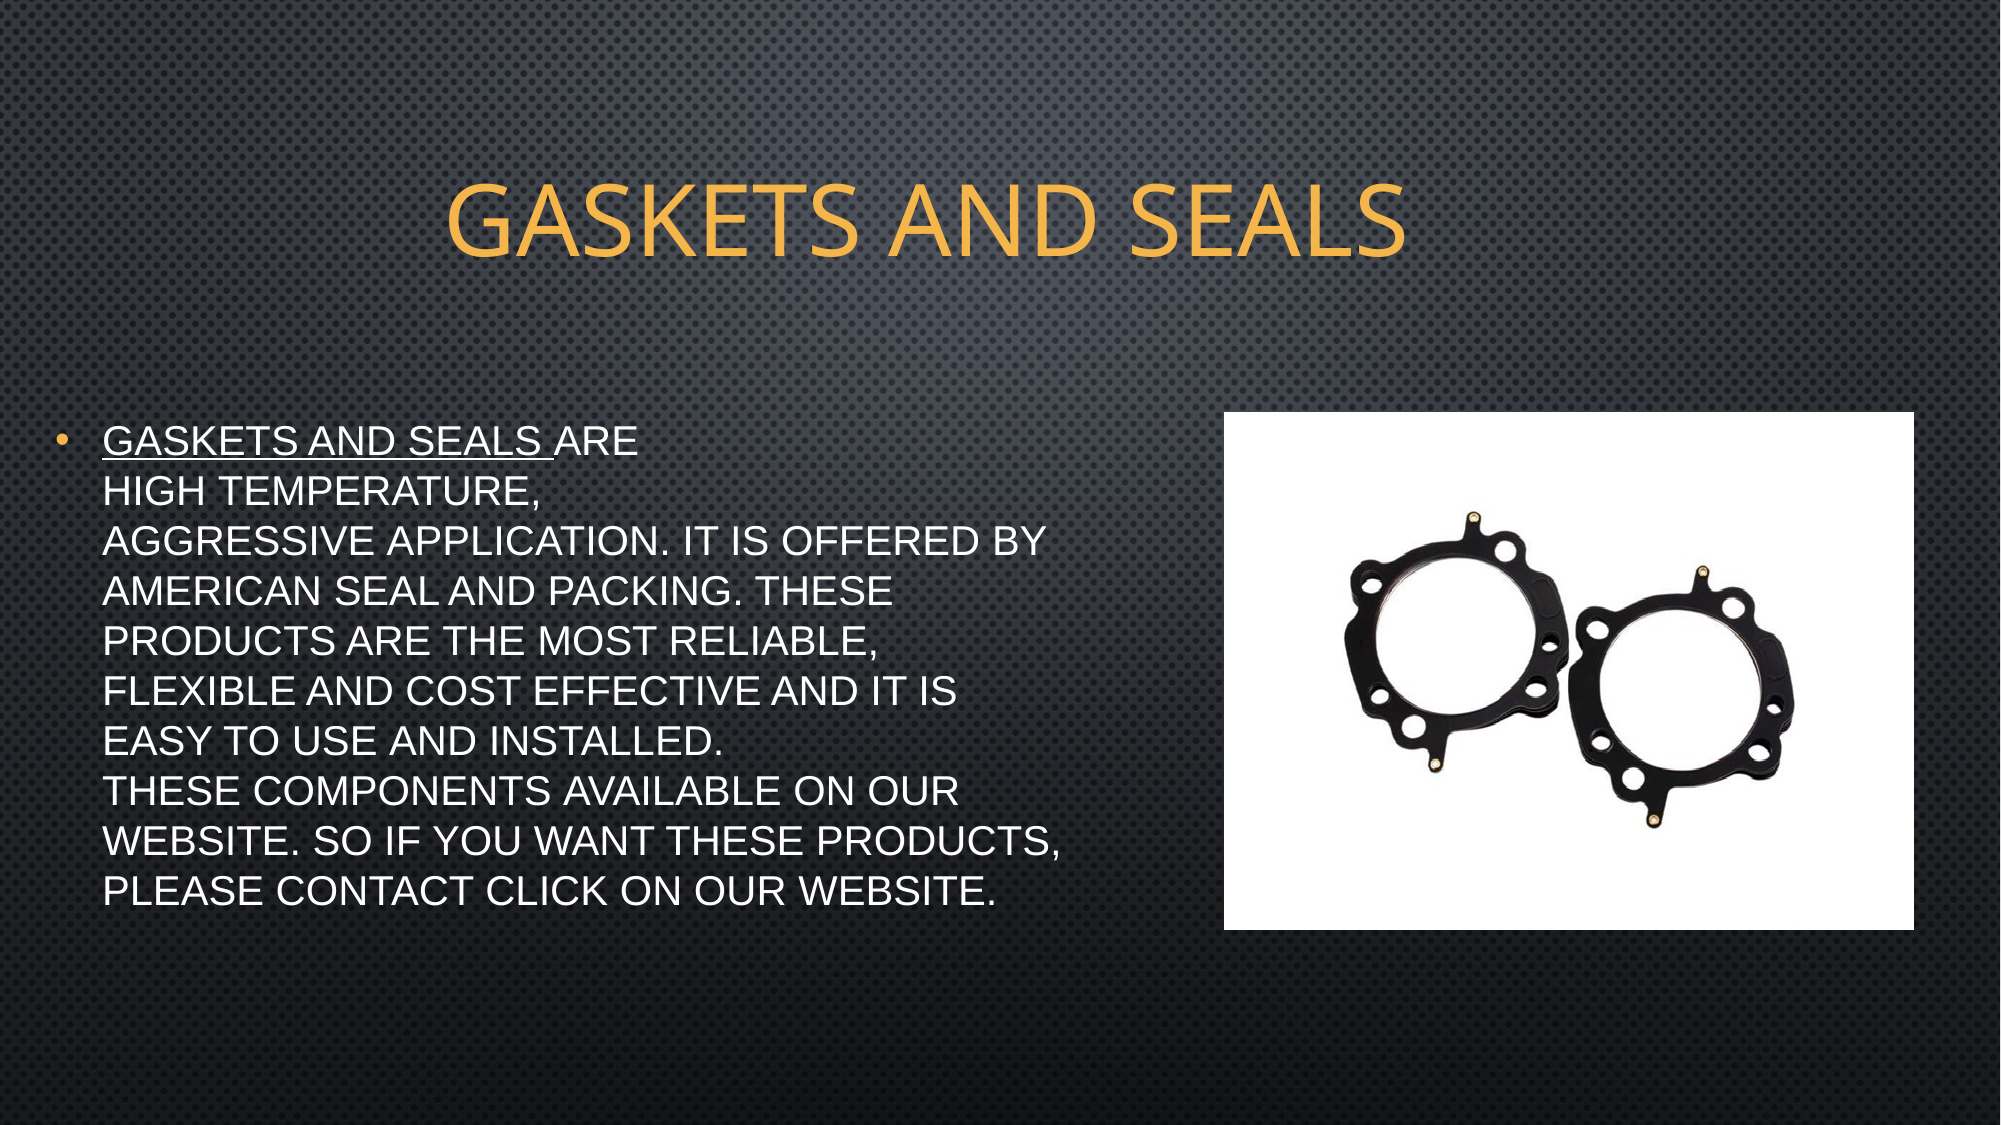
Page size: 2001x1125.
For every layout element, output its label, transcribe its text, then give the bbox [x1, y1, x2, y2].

title Gaskets and Seals [187, 99, 1813, 413]
picture [1224, 412, 1914, 930]
list Gaskets and seals are high temperature, aggressive application. It is offered by American seal and packing. These products are the most reliable, flexible and cost effective and it is easy to use and installed. These components available on our website. So if you want these products, please contact click on our website. [40, 331, 1078, 1067]
